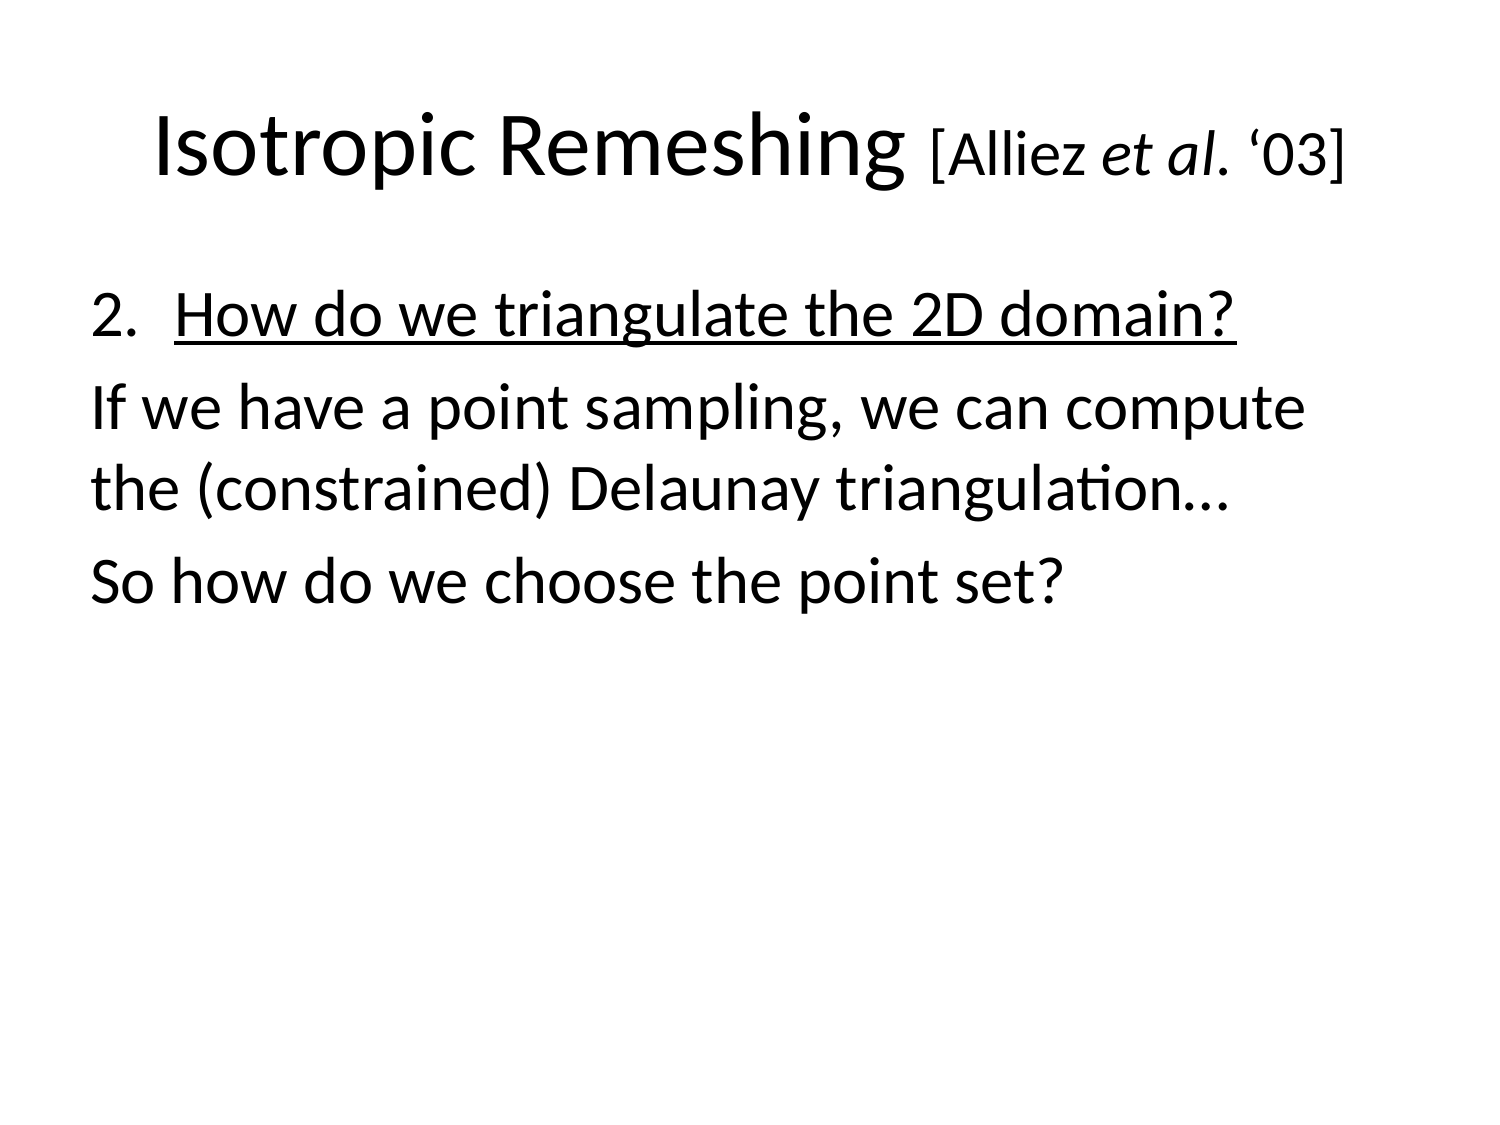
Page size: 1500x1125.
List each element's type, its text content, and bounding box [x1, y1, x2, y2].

list How do we triangulate the 2D domain? If we have a point sampling, we can compute the (constrained) Delaunay triangulation… So how do we choose the point set? [75, 262, 1425, 1125]
title Isotropic Remeshing [Alliez et al. ‘03] [75, 45, 1425, 233]
